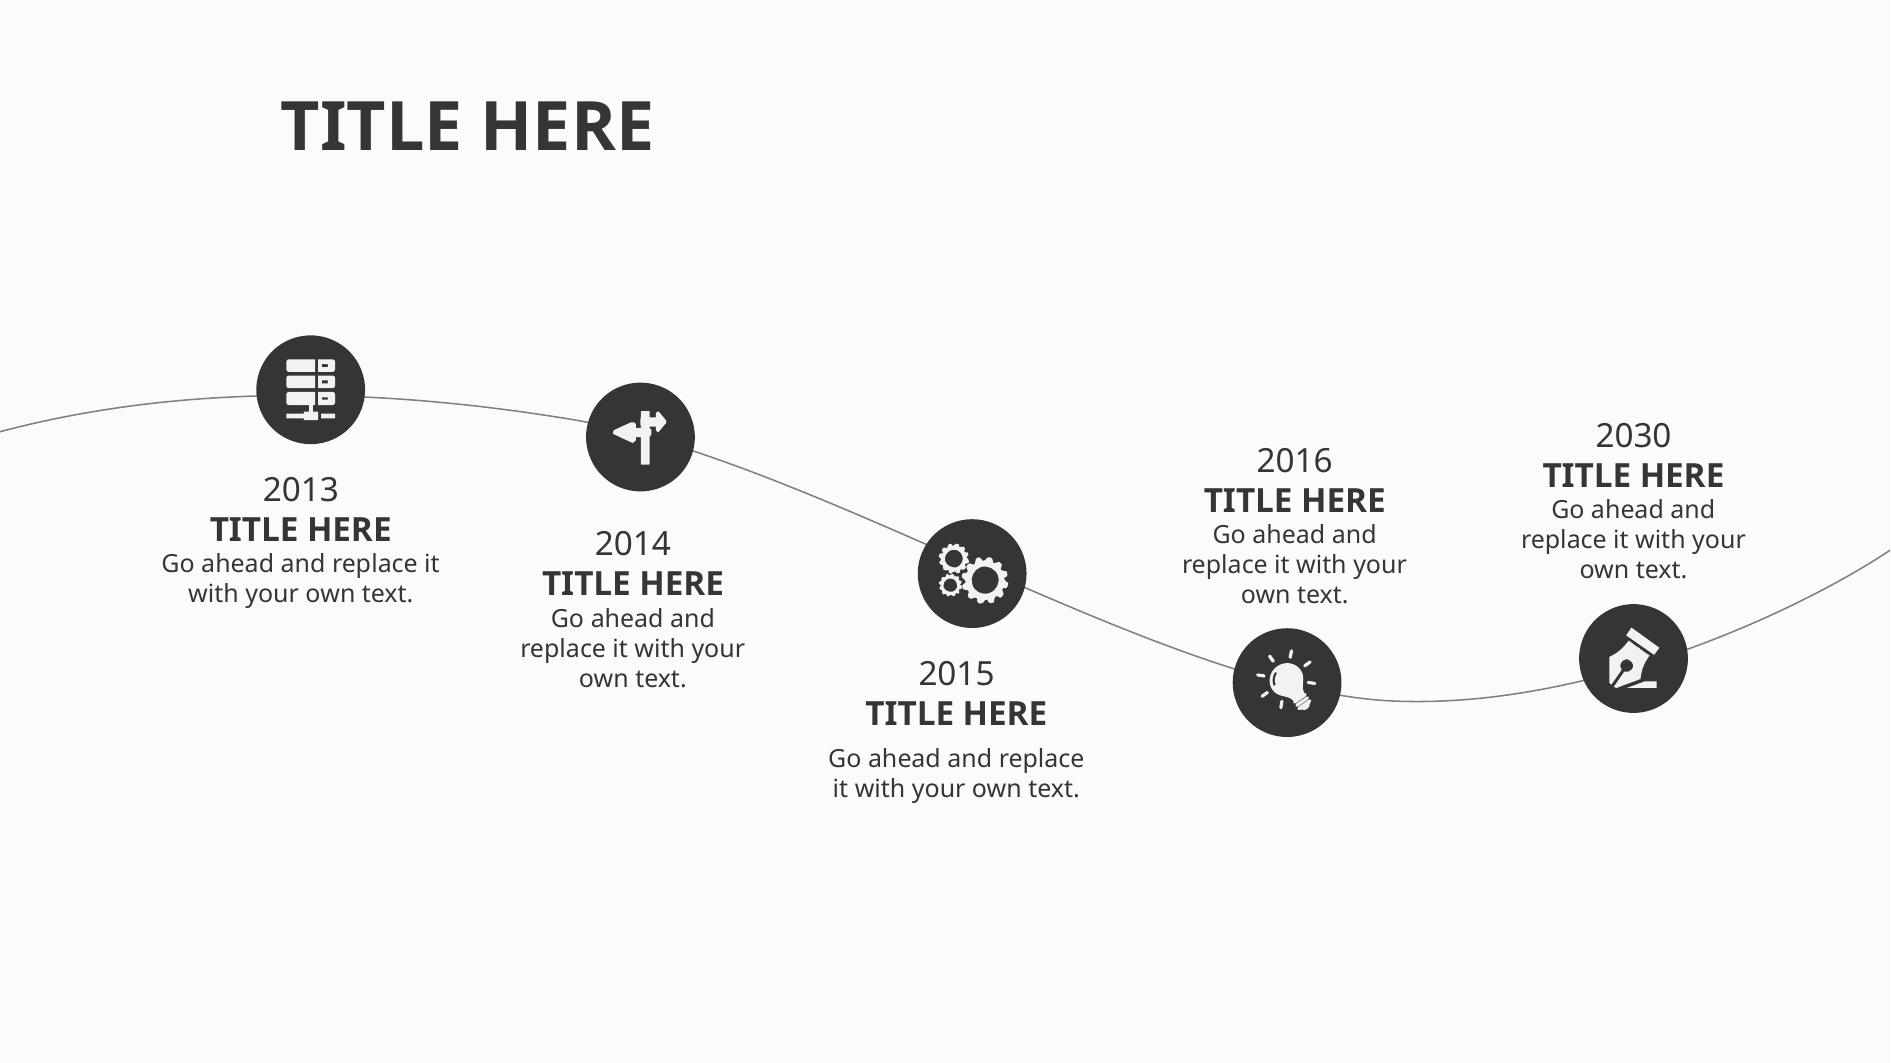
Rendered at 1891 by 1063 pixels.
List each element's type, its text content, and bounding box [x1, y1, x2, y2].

text_box [0, 394, 251, 465]
text_box 2030 TITLE HERE Go ahead and replace it with your own text. [1500, 394, 1767, 592]
text_box 2014 TITLE HERE Go ahead and replace it with your own text. [499, 503, 767, 700]
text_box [917, 518, 1027, 629]
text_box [256, 335, 366, 445]
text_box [1578, 603, 1689, 714]
text_box 2016 TITLE HERE Go ahead and replace it with your own text. [1151, 419, 1438, 617]
text_box TITLE HERE [250, 74, 686, 171]
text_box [585, 382, 696, 492]
text_box [369, 395, 580, 480]
text_box 2015 TITLE HERE Go ahead and replace it with your own text. [811, 632, 1102, 810]
text_box [700, 451, 1891, 704]
text_box 2013 TITLE HERE Go ahead and replace it with your own text. [132, 448, 470, 615]
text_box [1232, 627, 1342, 738]
